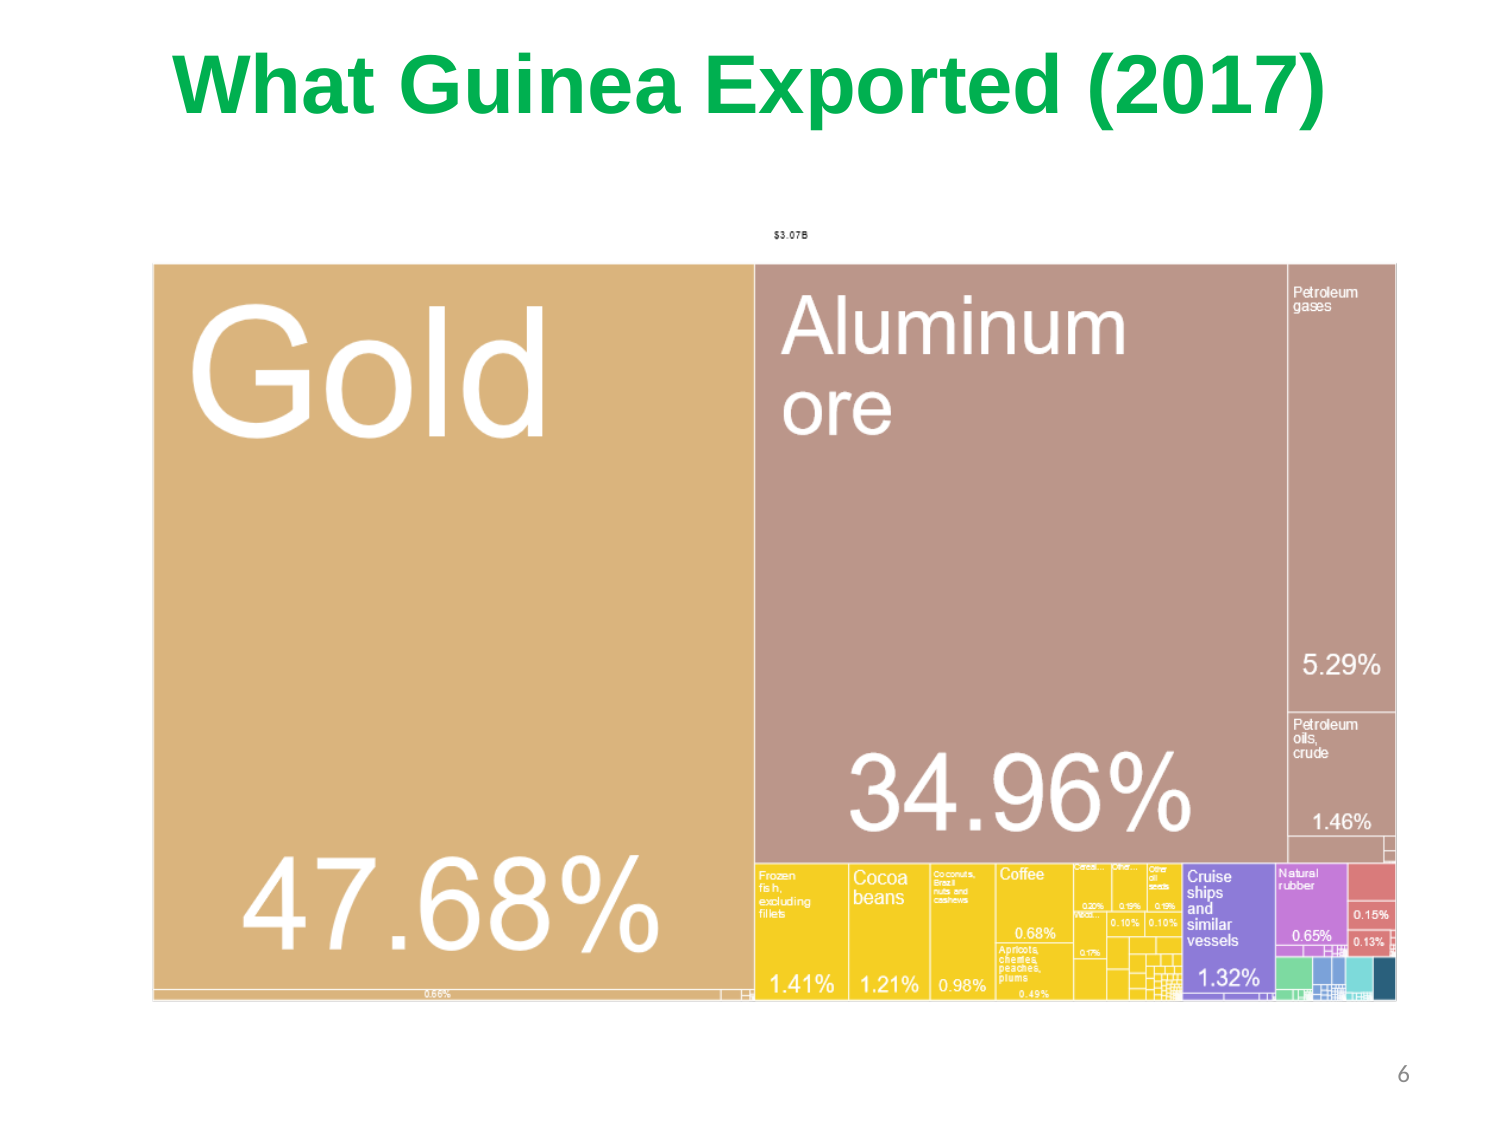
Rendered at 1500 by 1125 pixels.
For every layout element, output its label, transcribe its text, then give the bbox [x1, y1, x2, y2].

picture [0, 213, 1500, 1102]
text_box What Guinea Exported (2017) [50, 22, 1450, 99]
